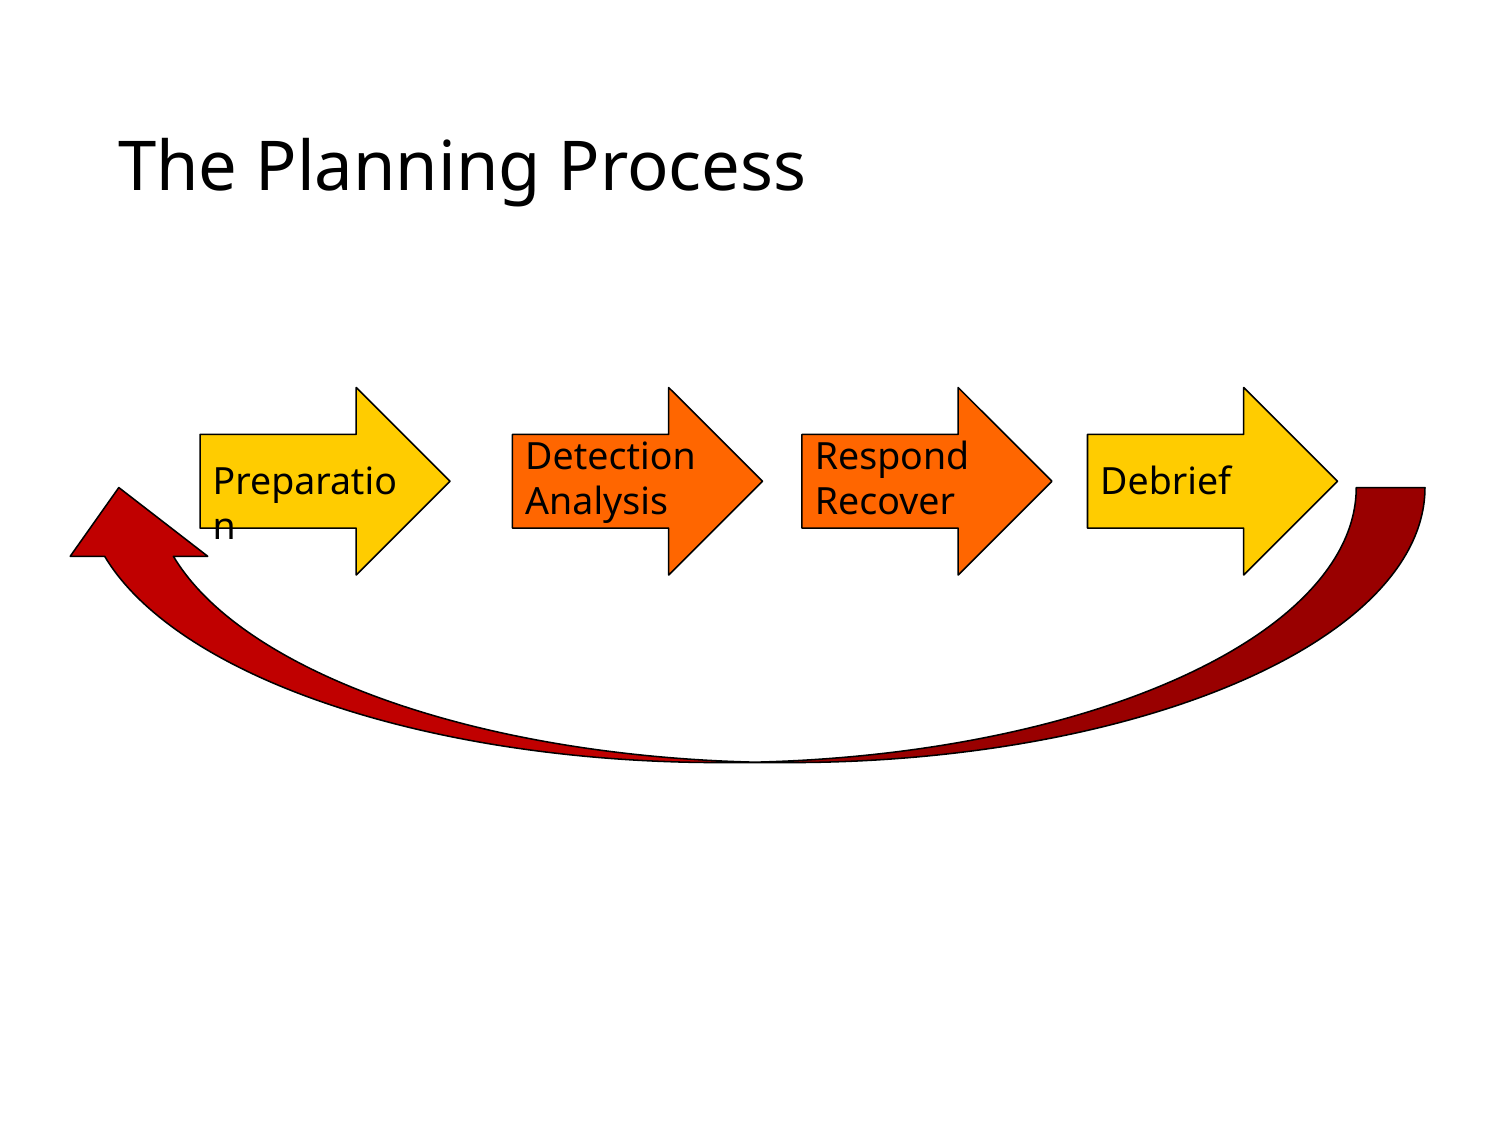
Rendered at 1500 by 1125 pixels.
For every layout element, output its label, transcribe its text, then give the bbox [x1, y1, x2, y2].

text_box Preparation [198, 449, 423, 555]
text_box [356, 555, 377, 576]
text_box [958, 530, 1004, 576]
text_box [668, 530, 714, 576]
text_box [1087, 510, 1309, 576]
text_box [736, 454, 763, 508]
text_box [1311, 454, 1338, 508]
text_box [200, 387, 418, 449]
text_box [958, 387, 995, 424]
text_box [1025, 454, 1052, 509]
text_box Debrief [1085, 449, 1311, 510]
text_box [668, 387, 706, 424]
text_box [70, 487, 1426, 763]
text_box Detection Analysis [510, 424, 736, 530]
text_box Respond Recover [799, 424, 1025, 530]
text_box [423, 454, 451, 509]
title The Planning Process [103, 59, 1397, 278]
text_box [1087, 387, 1306, 449]
